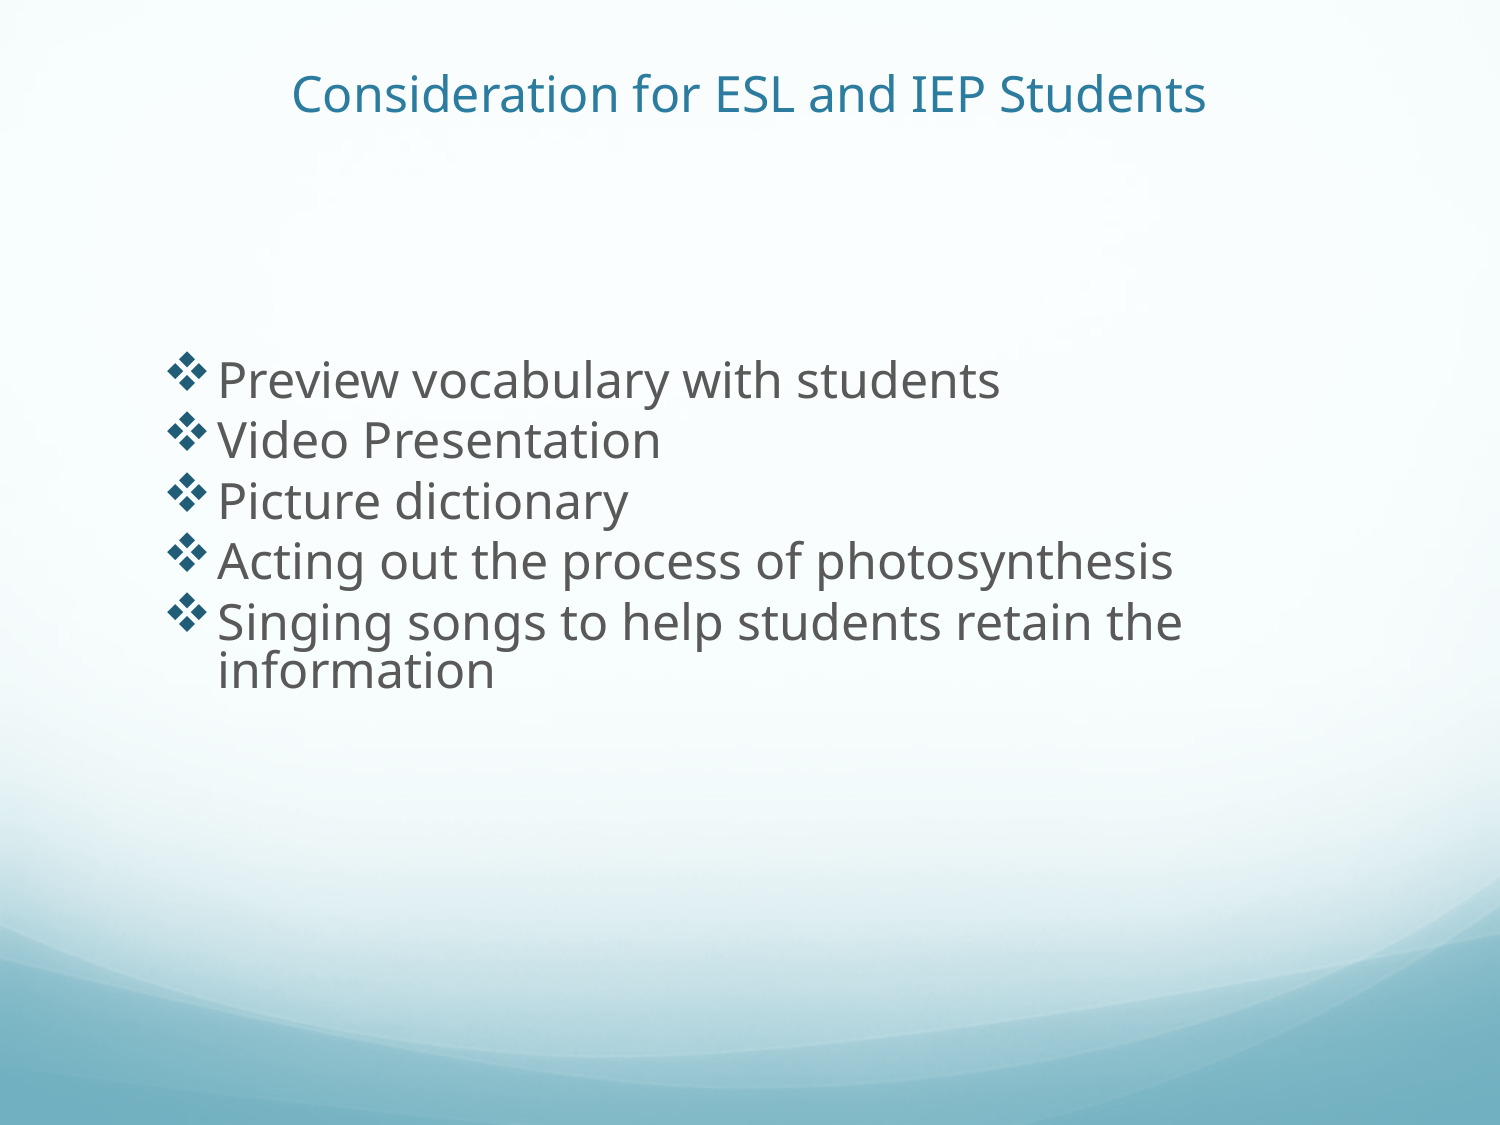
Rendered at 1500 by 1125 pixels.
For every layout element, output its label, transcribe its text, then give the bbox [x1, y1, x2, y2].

title Consideration for ESL and IEP Students [89, 17, 1410, 131]
list Preview vocabulary with students Video Presentation Picture dictionary Acting out the process of photosynthesis Singing songs to help students retain the information [89, 210, 1410, 889]
